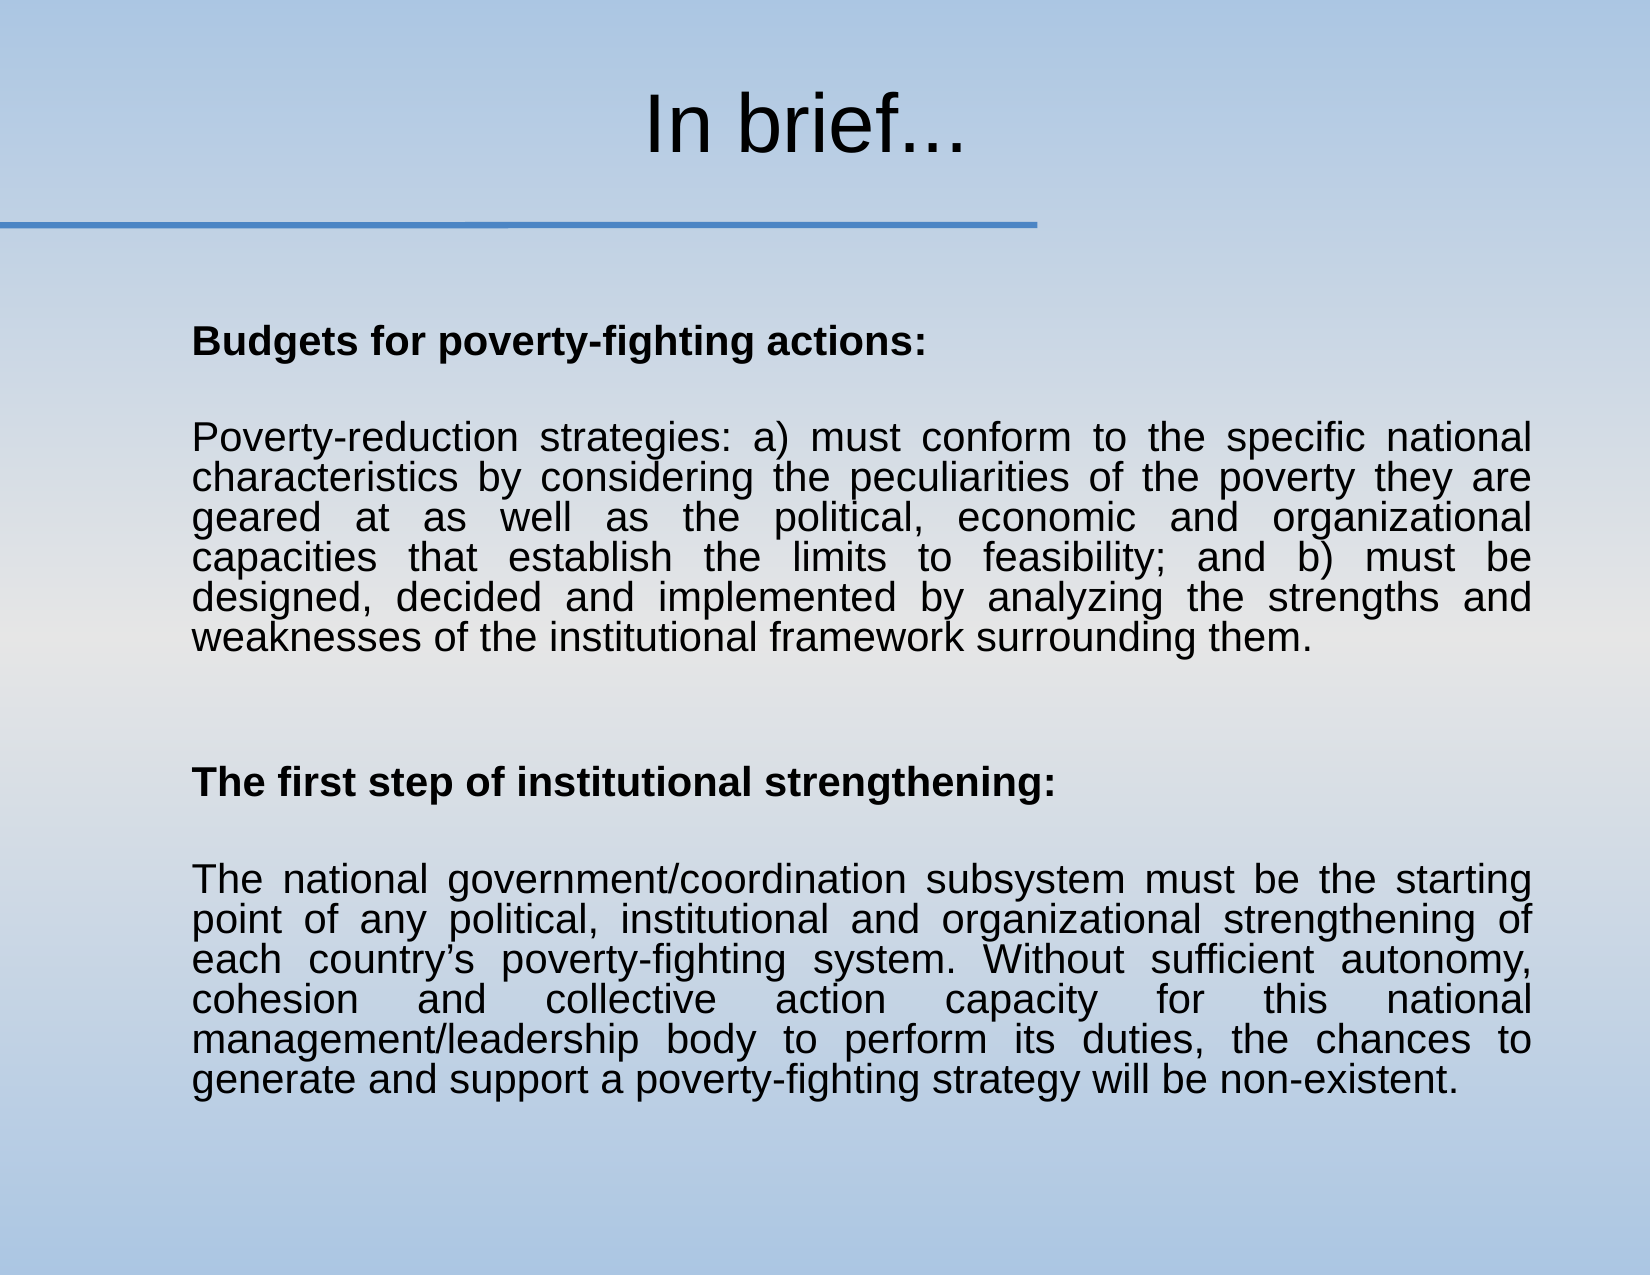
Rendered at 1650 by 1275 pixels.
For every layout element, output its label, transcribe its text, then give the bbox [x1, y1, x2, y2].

title In brief... [0, 24, 1650, 213]
list Budgets for poverty-fighting actions: Poverty-reduction strategies: a) must conform to the specific national characteristics by considering the peculiarities of the poverty they are geared at as well as the political, economic and organizational capacities that establish the limits to feasibility; and b) must be designed, decided and implemented by analyzing the strengths and weaknesses of the institutional framework surrounding them. The first step of institutional strengthening: The national government/coordination subsystem must be the starting point of any political, institutional and organizational strengthening of each country’s poverty-fighting system. Without sufficient autonomy, cohesion and collective action capacity for this national management/leadership body to perform its duties, the chances to generate and support a poverty-fighting strategy will be non-existent. [62, 262, 1551, 1238]
